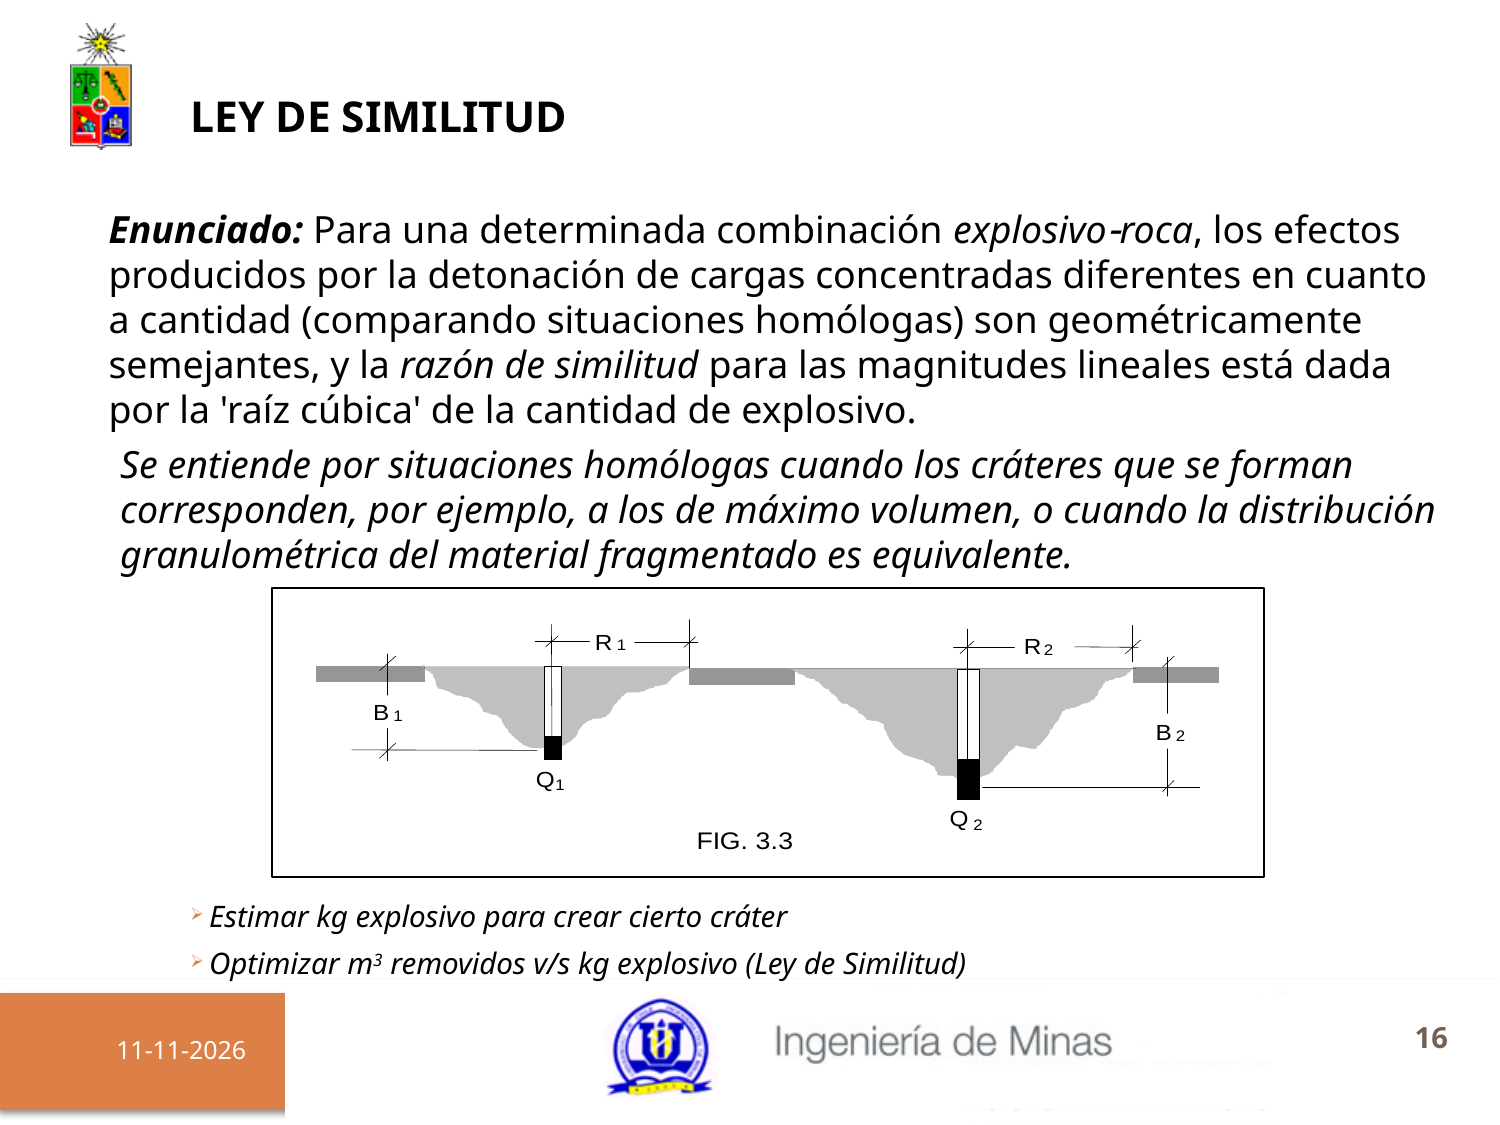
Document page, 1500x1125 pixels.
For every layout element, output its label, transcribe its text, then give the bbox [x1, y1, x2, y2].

text_box Estimar kg explosivo para crear cierto cráter Optimizar m3 removidos v/s kg explosivo (Ley de Similitud) [175, 890, 1500, 989]
text_box Enunciado: Para una determinada combinación explosivoroca, los efectos producidos por la detonación de cargas concentradas diferentes en cuanto a cantidad (comparando situaciones homólogas) son geométricamente semejantes, y la razón de similitud para las magnitudes lineales está dada por la 'raíz cúbica' de la cantidad de explosivo. [93, 199, 1465, 439]
text_box LEY DE SIMILITUD [175, 81, 1266, 148]
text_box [269, 585, 1266, 880]
picture [285, 980, 1500, 1125]
text_box Se entiende por situaciones homólogas cuando los cráteres que se forman corresponden, por ejemplo, a los de máximo volumen, o cuando la distribución granulométrica del material fragmentado es equivalente. [105, 433, 1500, 584]
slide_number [12, 995, 279, 1108]
picture [69, 23, 132, 151]
